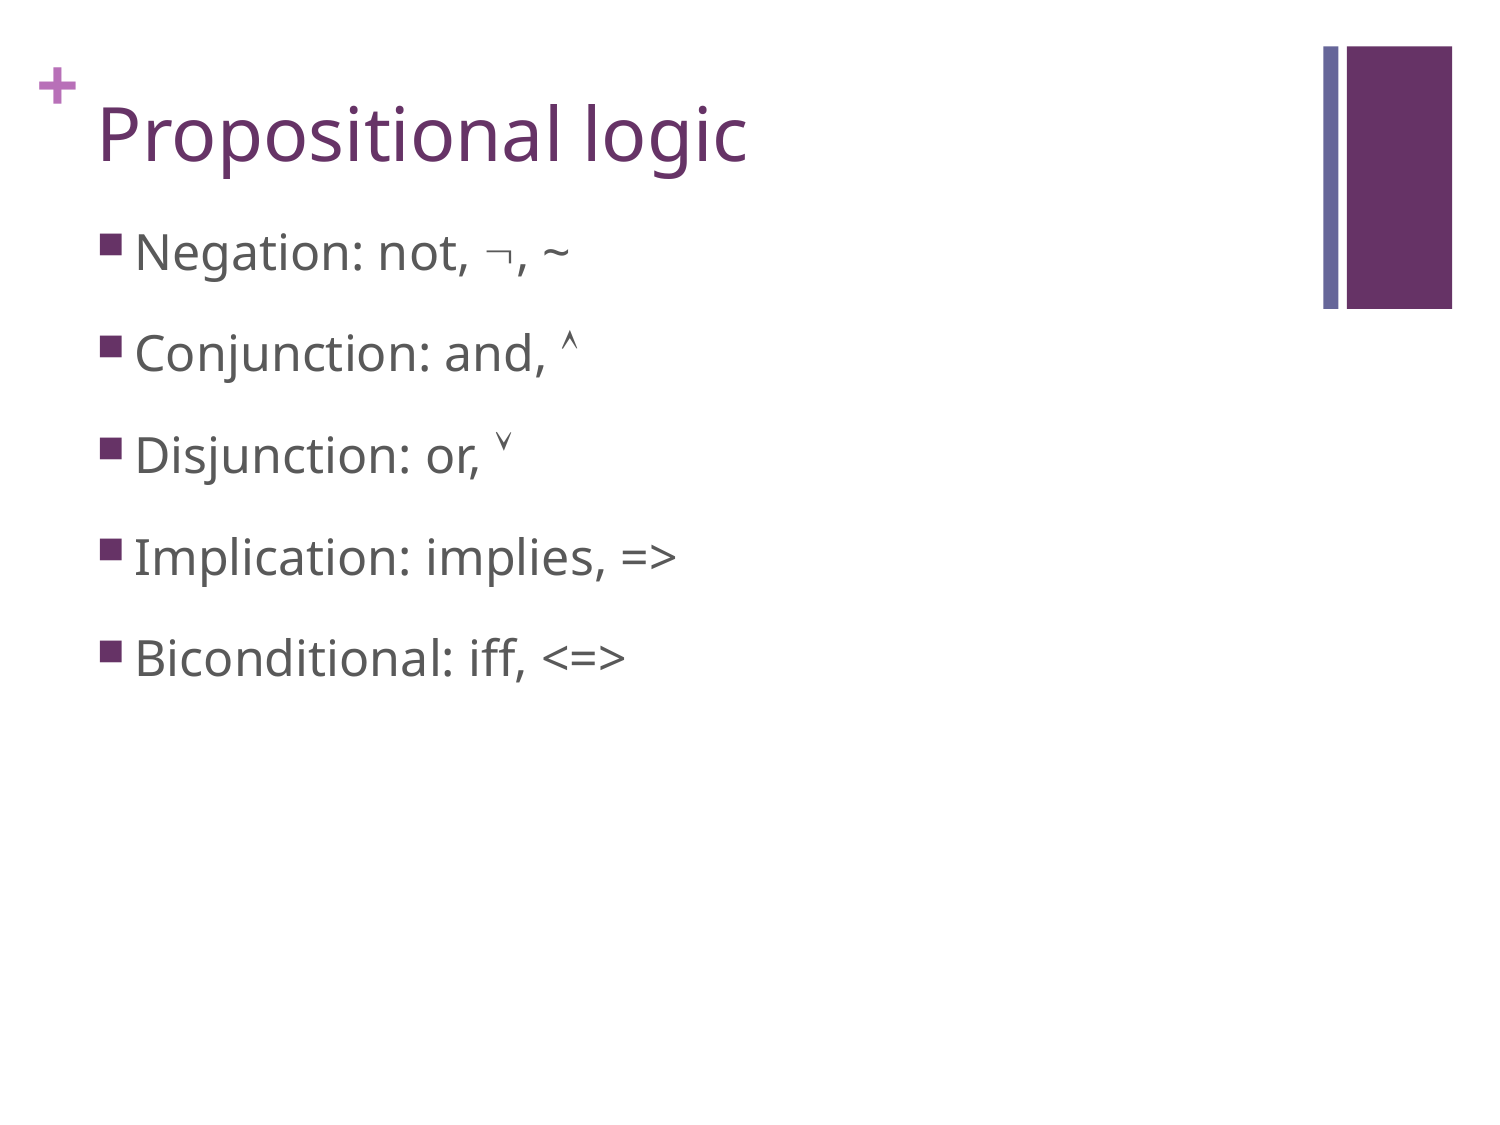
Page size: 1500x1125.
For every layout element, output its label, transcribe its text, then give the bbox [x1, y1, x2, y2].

title Propositional logic [81, 79, 1322, 212]
list Negation: not, , ~ Conjunction: and,  Disjunction: or,  Implication: implies, => Biconditional: iff, <=> [81, 212, 1322, 893]
